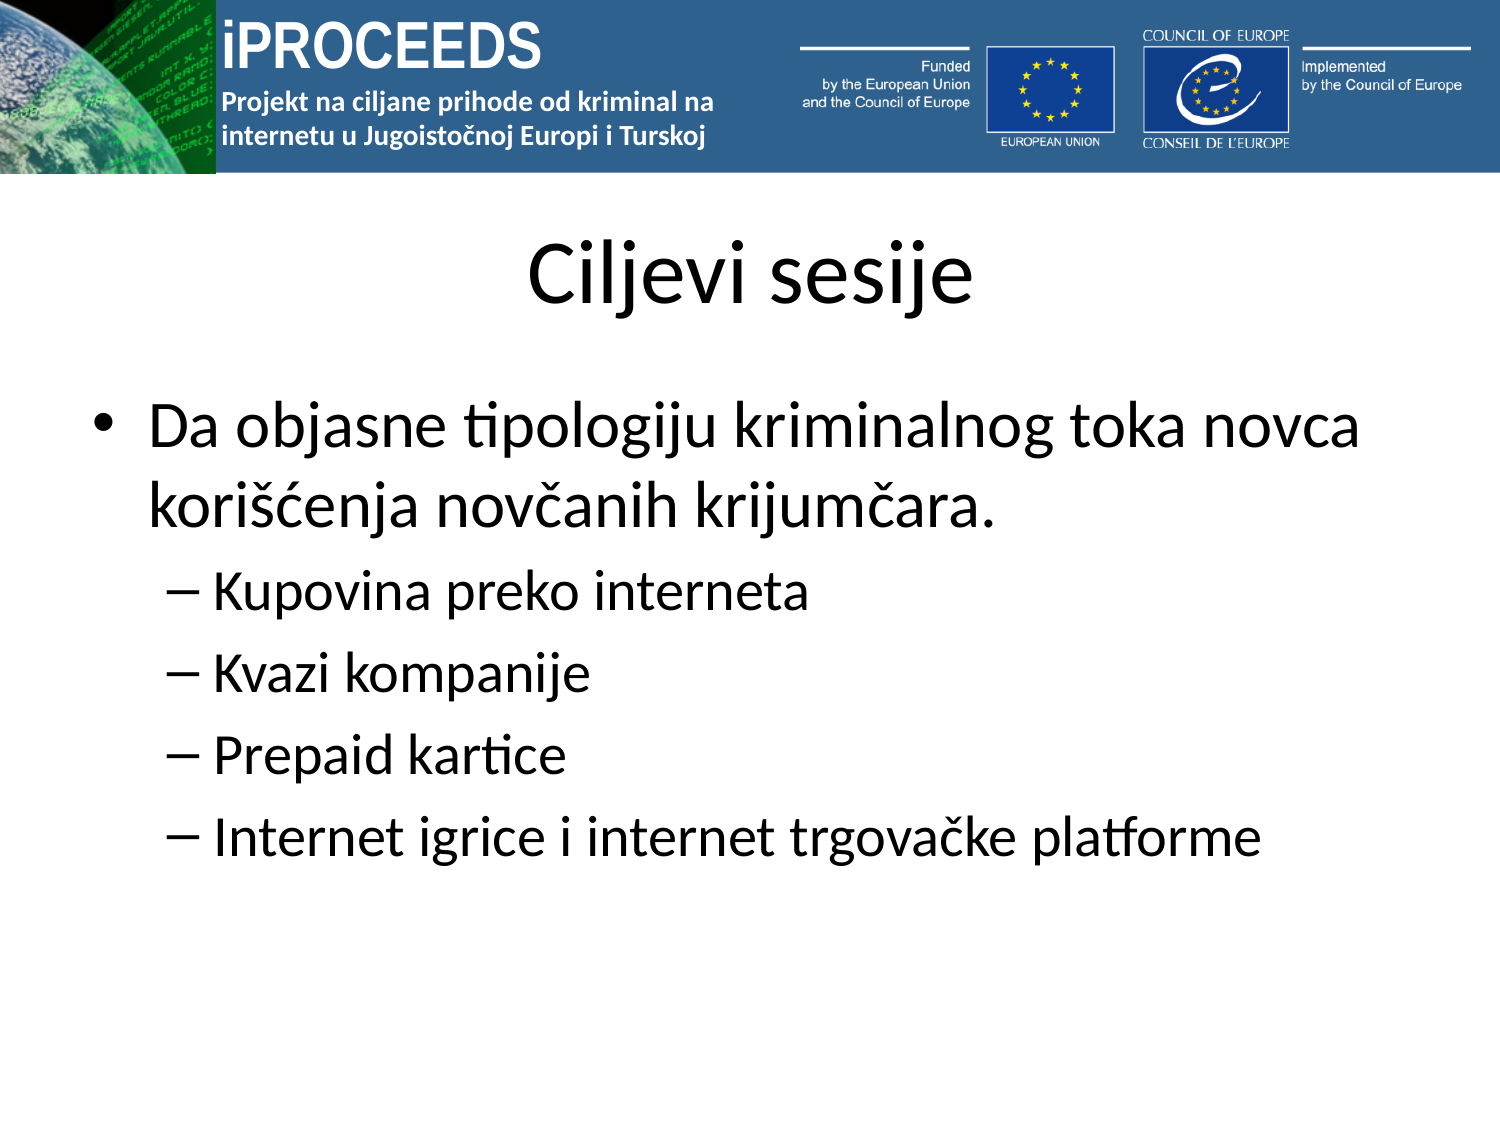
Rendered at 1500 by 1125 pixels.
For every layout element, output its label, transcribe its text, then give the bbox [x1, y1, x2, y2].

title Ciljevi sesije [76, 172, 1428, 361]
picture [0, 0, 216, 174]
picture [800, 30, 1471, 148]
list Da objasne tipologiju kriminalnog toka novca korišćenja novčanih krijumčara. Kupovina preko interneta Kvazi kompanije Prepaid kartice Internet igrice i internet trgovačke platforme [76, 373, 1428, 1017]
